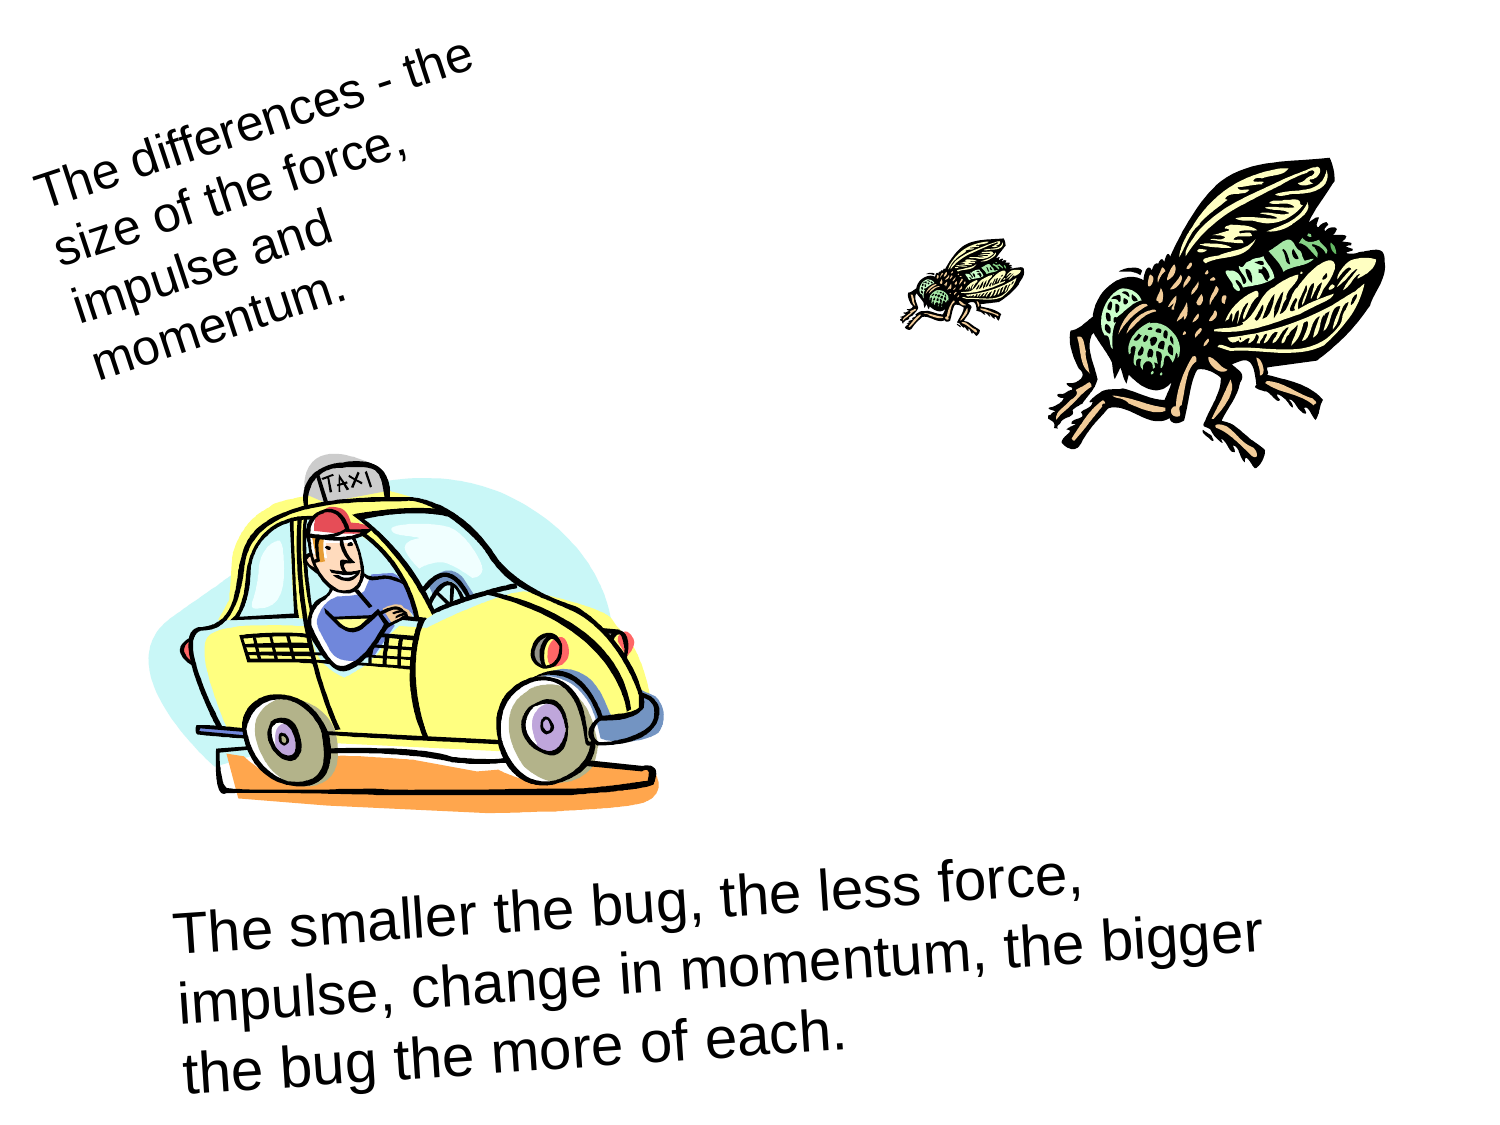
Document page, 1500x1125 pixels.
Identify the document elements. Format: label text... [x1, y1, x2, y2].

text_box The differences - the size of the force, impulse and momentum. [9, 0, 577, 403]
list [1047, 154, 1388, 472]
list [899, 237, 1026, 337]
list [143, 448, 669, 819]
text_box The smaller the bug, the less force, impulse, change in momentum, the bigger the bug the more of each. [155, 810, 1332, 1115]
